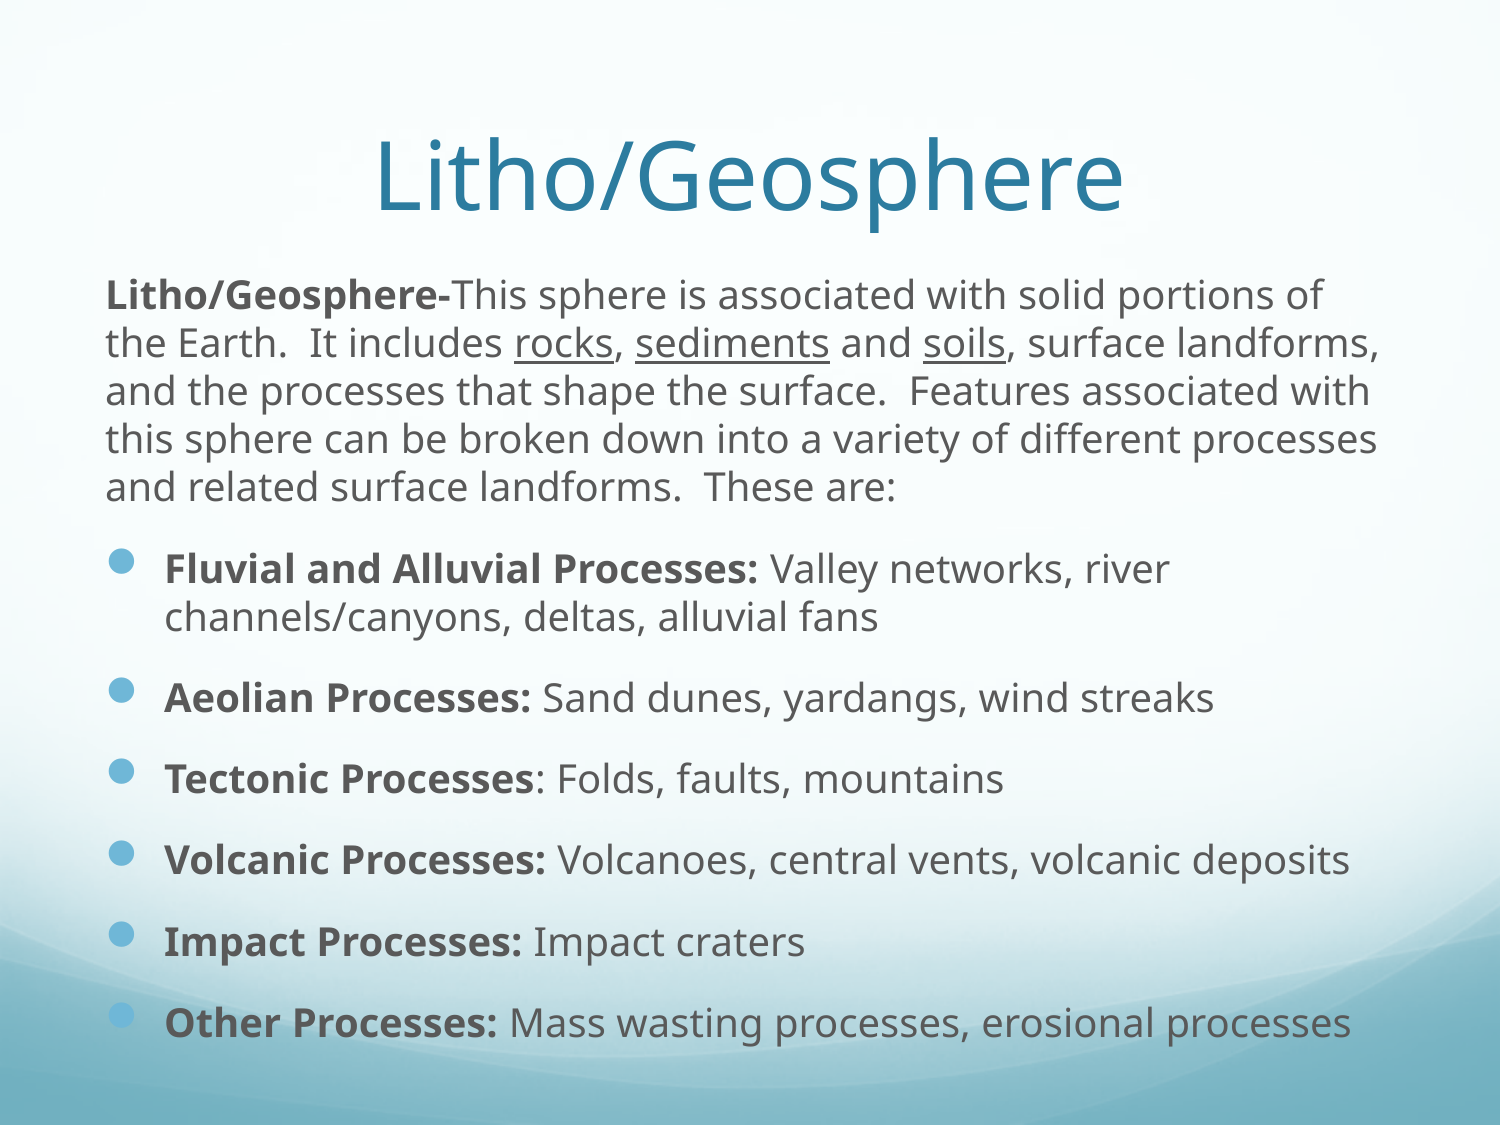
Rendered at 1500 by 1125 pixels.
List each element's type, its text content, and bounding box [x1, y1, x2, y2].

list Litho/Geosphere-This sphere is associated with solid portions of the Earth. It includes rocks, sediments and soils, surface landforms, and the processes that shape the surface. Features associated with this sphere can be broken down into a variety of different processes and related surface landforms. These are: Fluvial and Alluvial Processes: Valley networks, river channels/canyons, deltas, alluvial fans Aeolian Processes: Sand dunes, yardangs, wind streaks Tectonic Processes: Folds, faults, mountains Volcanic Processes: Volcanoes, central vents, volcanic deposits Impact Processes: Impact craters Other Processes: Mass wasting processes, erosional processes [90, 262, 1410, 1069]
title Litho/Geosphere [90, 17, 1410, 237]
